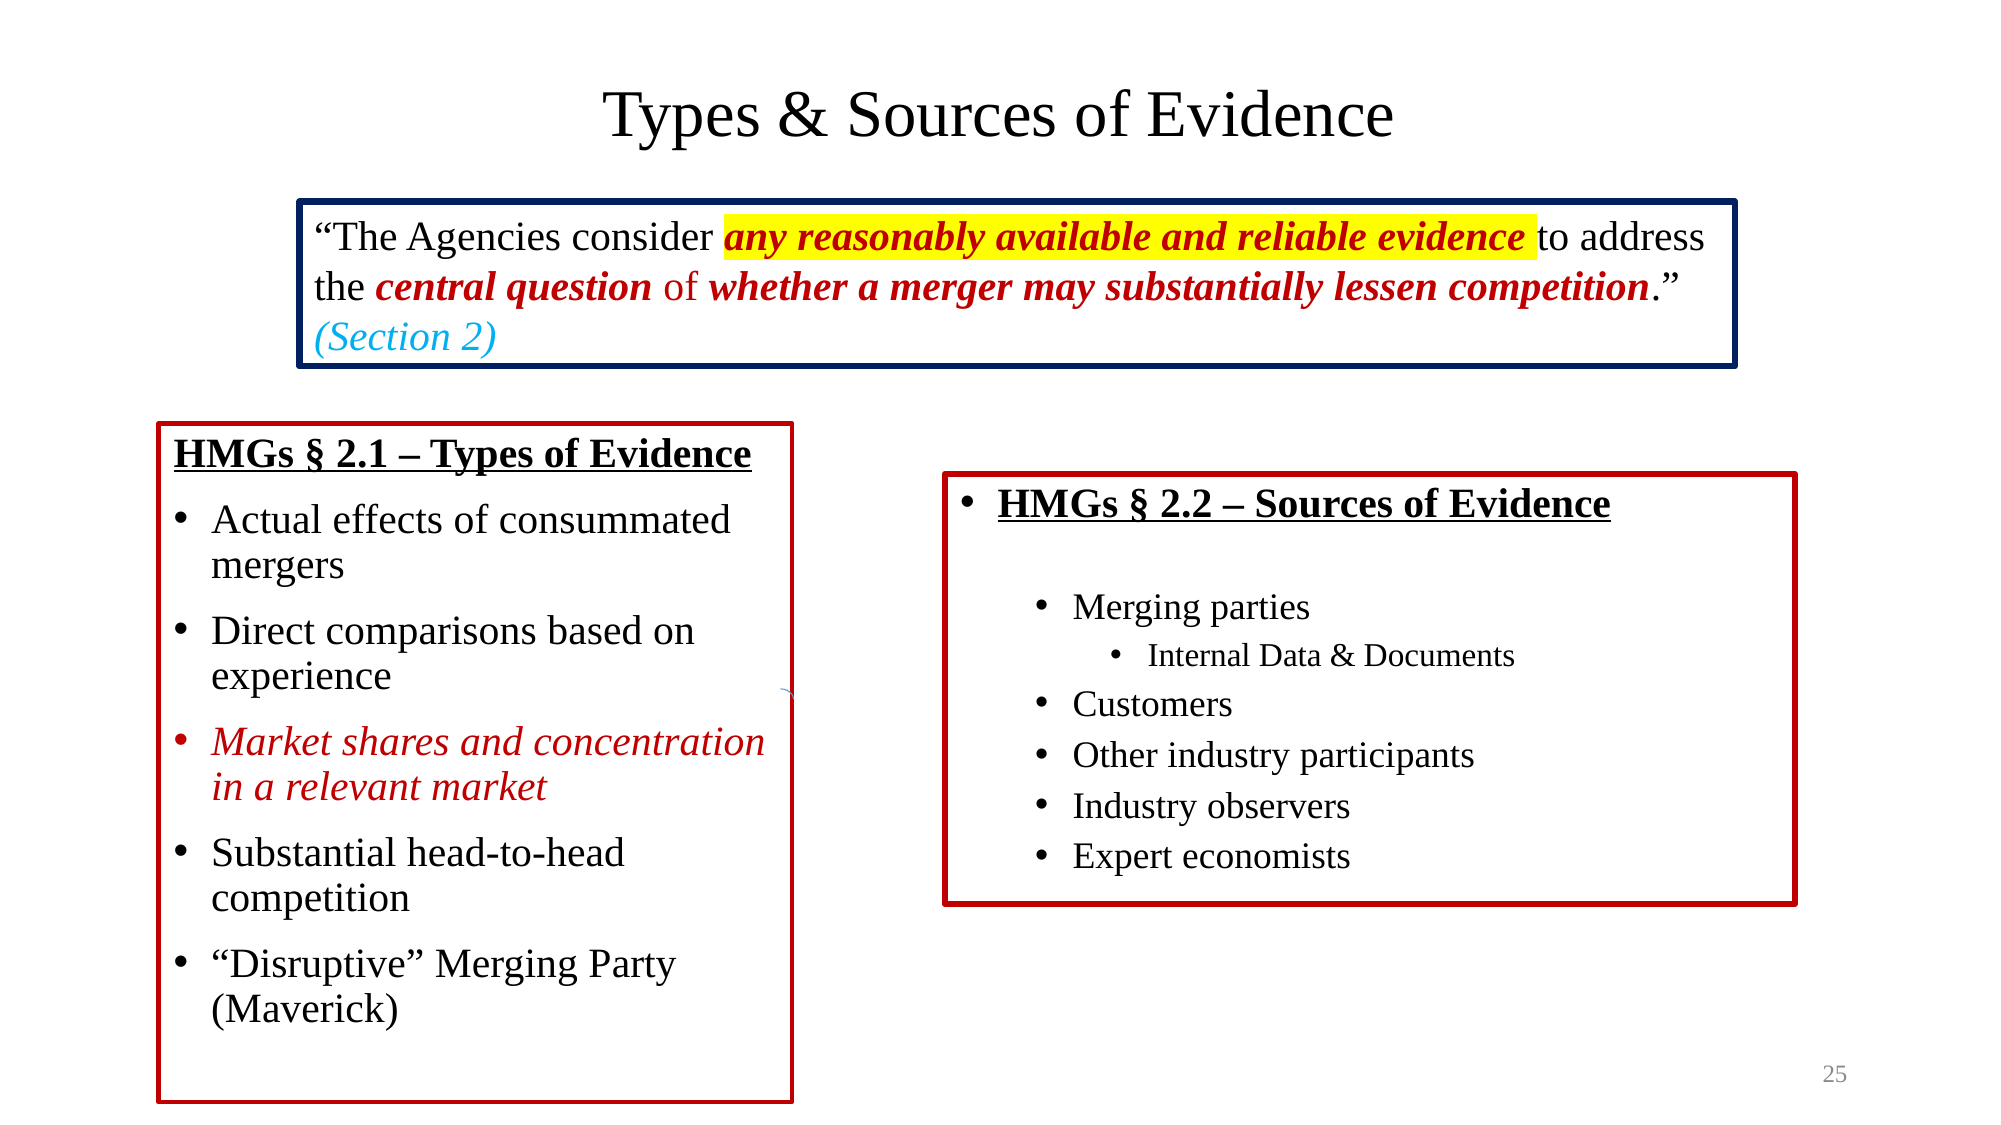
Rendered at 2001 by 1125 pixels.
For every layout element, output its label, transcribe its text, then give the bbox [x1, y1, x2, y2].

text_box “The Agencies consider any reasonably available and reliable evidence to address the central question of whether a merger may substantially lessen competition.” (Section 2) [299, 201, 1735, 367]
slide_number 25 [1412, 1042, 1863, 1103]
list HMGs § 2.1 – Types of Evidence Actual effects of consummated mergers Direct comparisons based on experience Market shares and concentration in a relevant market Substantial head-to-head competition “Disruptive” Merging Party (Maverick) [158, 423, 793, 1103]
title Types & Sources of Evidence [137, 56, 1735, 173]
list HMGs § 2.2 – Sources of Evidence Merging parties Internal Data & Documents Customers Other industry participants Industry observers Expert economists [944, 474, 1795, 904]
text_box [780, 688, 795, 700]
